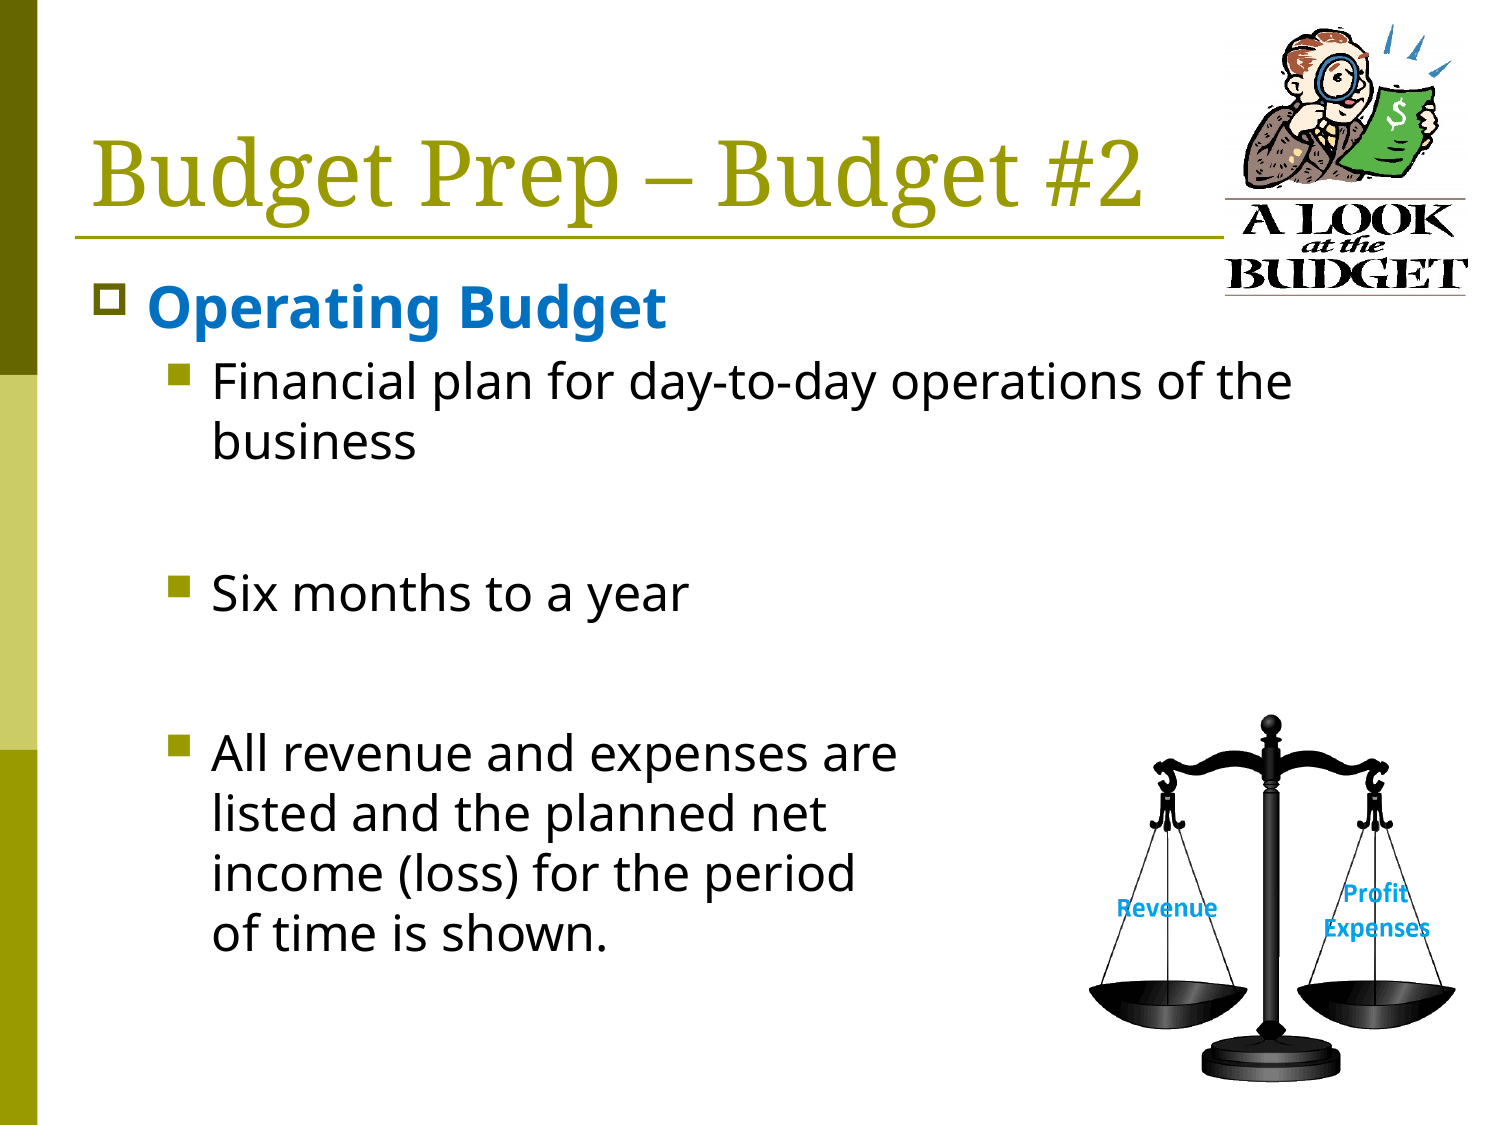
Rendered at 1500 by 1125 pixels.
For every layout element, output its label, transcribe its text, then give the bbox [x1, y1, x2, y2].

list Operating Budget Financial plan for day-to-day operations of the business Six months to a year All revenue and expenses are listed and the planned net income (loss) for the period of time is shown. [74, 262, 1426, 1006]
title Budget Prep – Budget #2 [74, 45, 1219, 233]
picture [1224, 24, 1468, 296]
picture [1086, 712, 1458, 1085]
